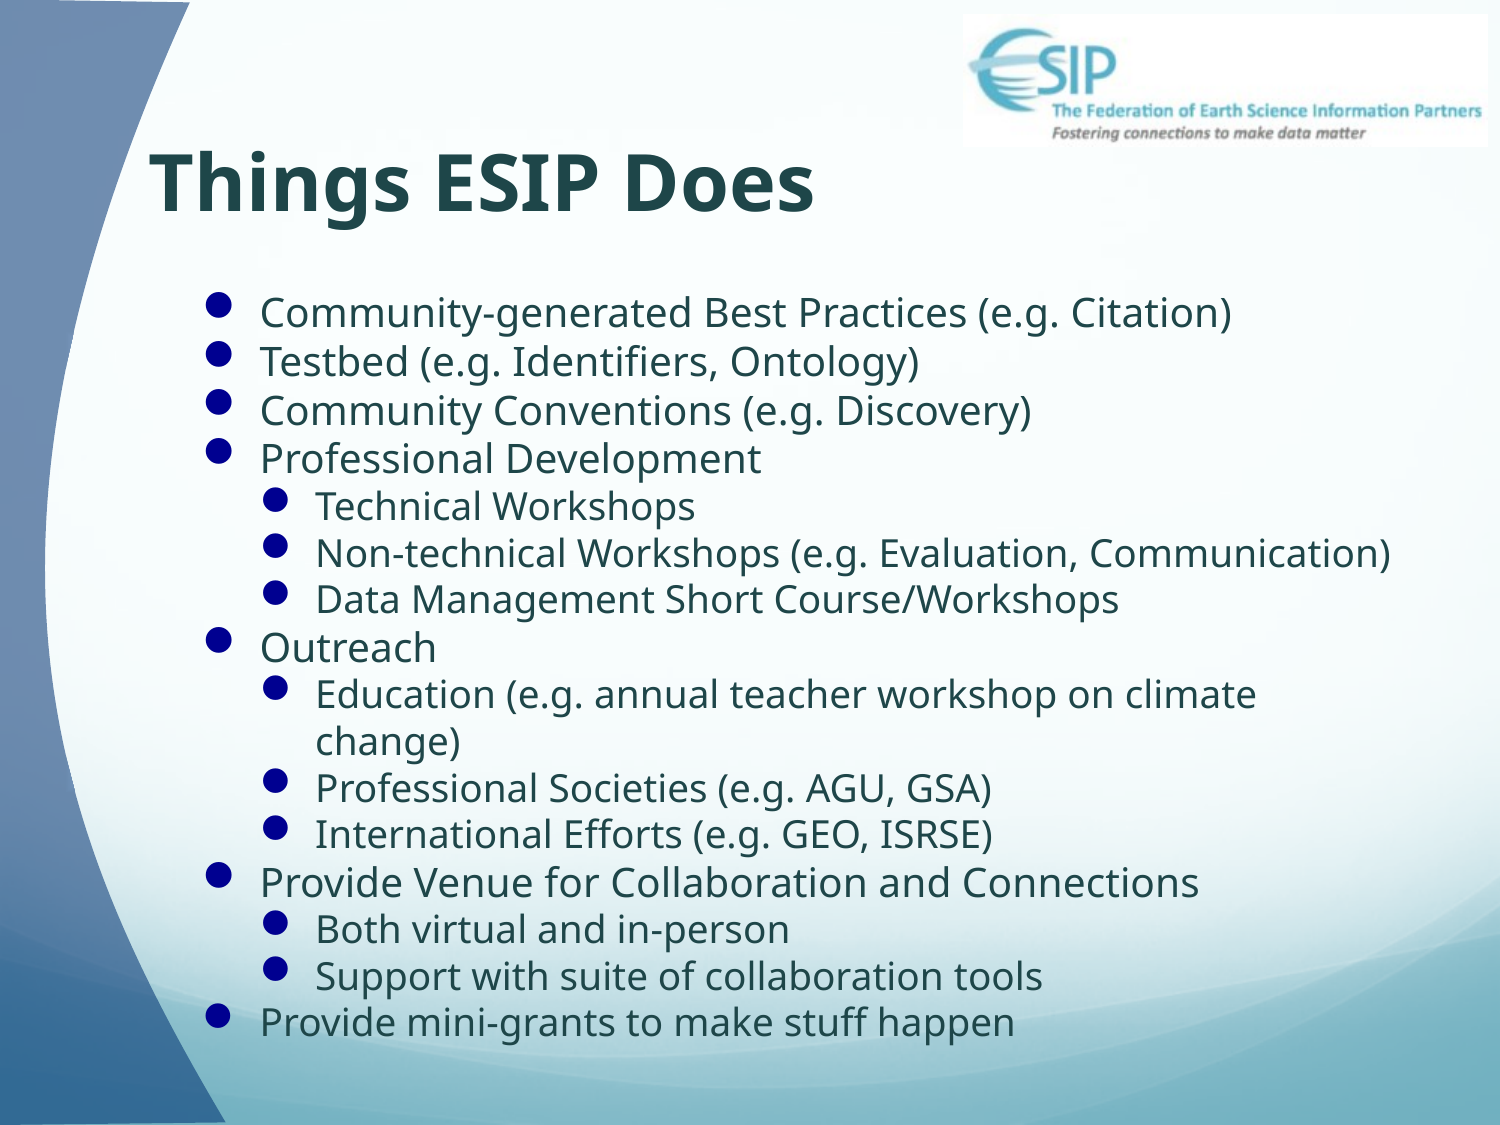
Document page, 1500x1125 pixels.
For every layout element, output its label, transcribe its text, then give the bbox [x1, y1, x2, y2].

picture [962, 14, 1489, 148]
list Community-generated Best Practices (e.g. Citation) Testbed (e.g. Identifiers, Ontology) Community Conventions (e.g. Discovery) Professional Development Technical Workshops Non-technical Workshops (e.g. Evaluation, Communication) Data Management Short Course/Workshops Outreach Education (e.g. annual teacher workshop on climate change) Professional Societies (e.g. AGU, GSA) International Efforts (e.g. GEO, ISRSE) Provide Venue for Collaboration and Connections Both virtual and in-person Support with suite of collaboration tools Provide mini-grants to make stuff happen [187, 272, 1425, 1066]
title Things ESIP Does [133, 24, 1484, 242]
text_box [0, 0, 226, 1125]
